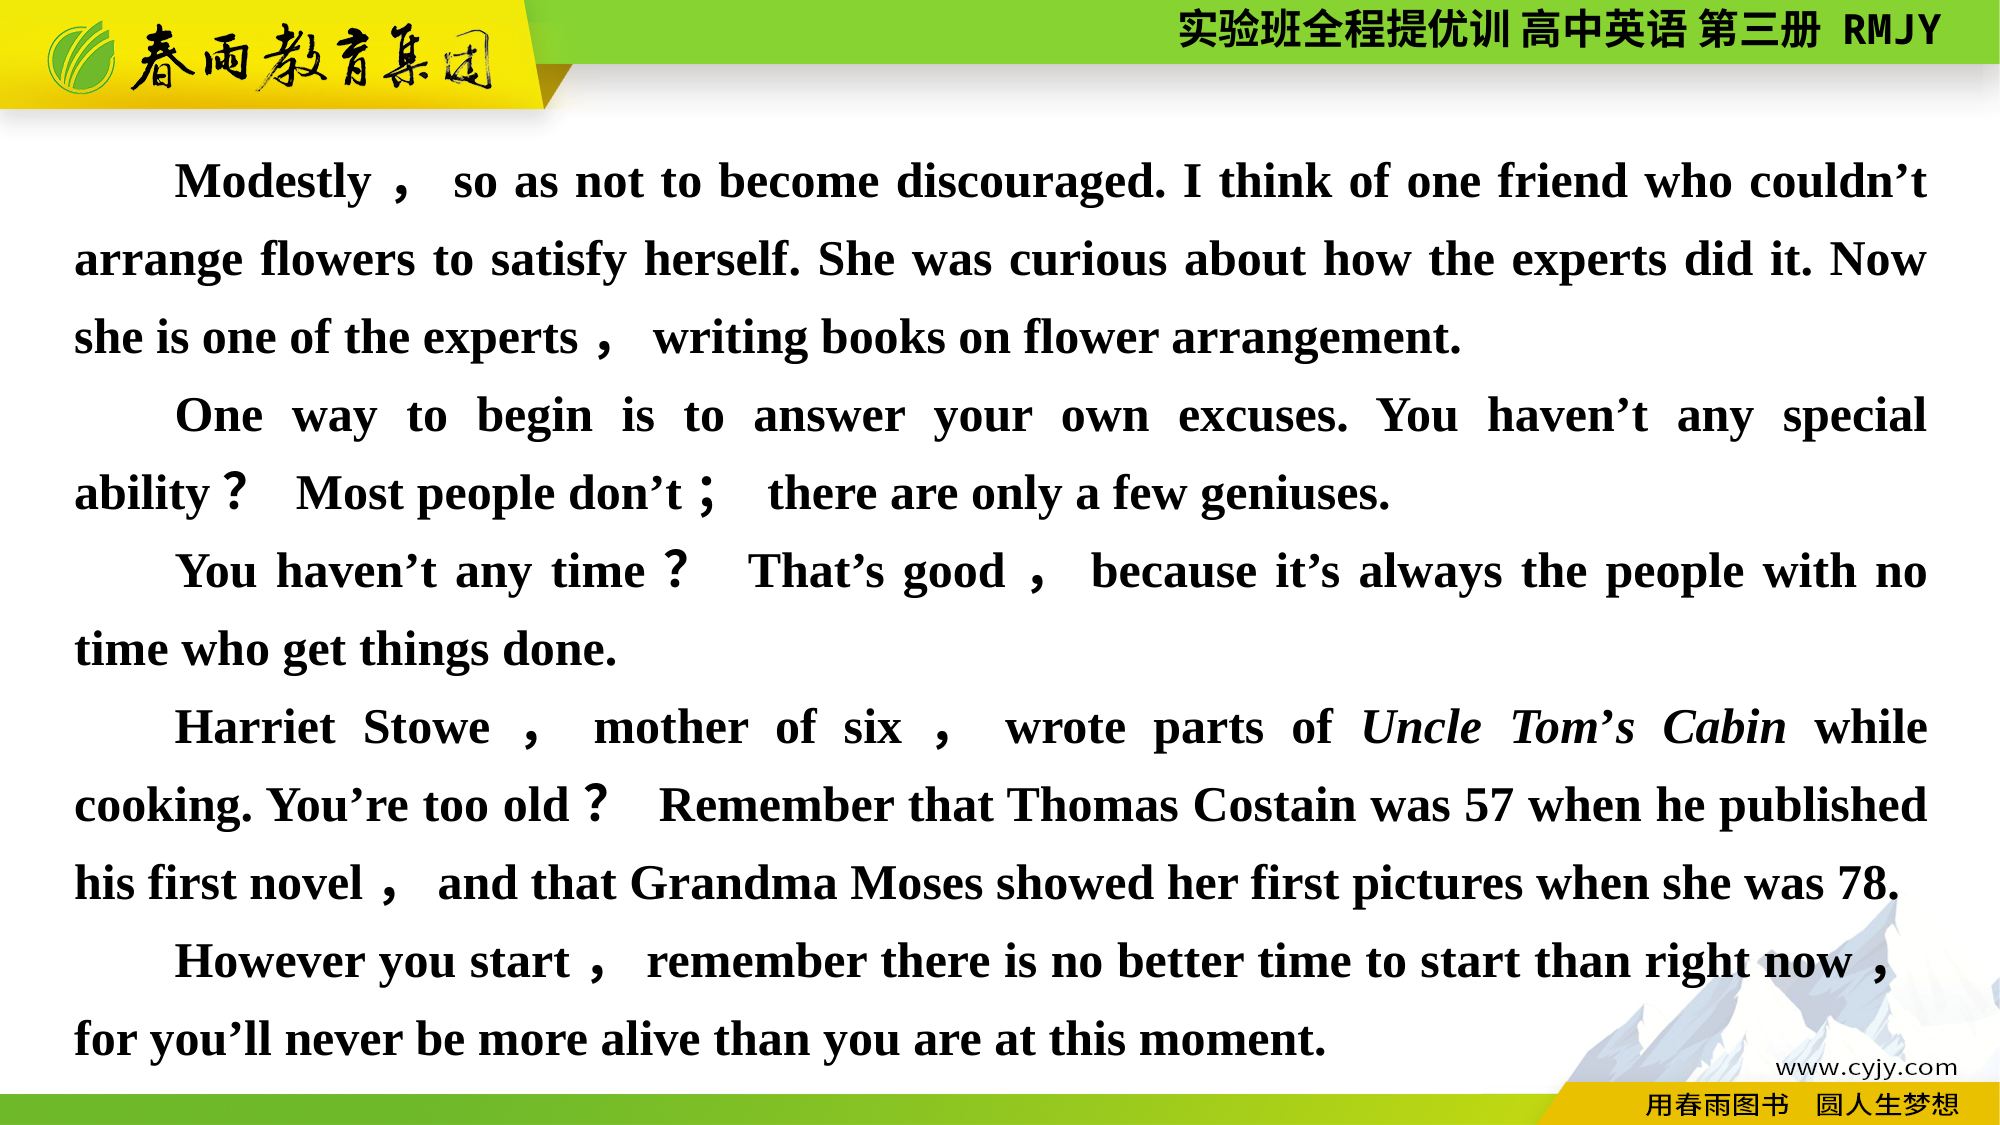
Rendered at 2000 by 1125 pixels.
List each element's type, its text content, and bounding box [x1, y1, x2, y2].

picture [0, 0, 2000, 1125]
list Modestly，so as not to become discouraged. I think of one friend who couldn’t arrange flowers to satisfy herself. She was curious about how the experts did it. Now she is one of the experts，writing books on flower arrangement. One way to begin is to answer your own excuses. You haven’t any special ability？ Most people don’t； there are only a few geniuses. You haven’t any time？ That’s good，because it’s always the people with no time who get things done. Harriet Stowe，mother of six，wrote parts of Uncle Tom’s Cabin while cooking. You’re too old？ Remember that Thomas Costain was 57 when he published his first novel，and that Grandma Moses showed her first pictures when she was 78. However you start，remember there is no better time to start than right now，for you’ll never be more alive than you are at this moment. [59, 122, 1944, 1075]
